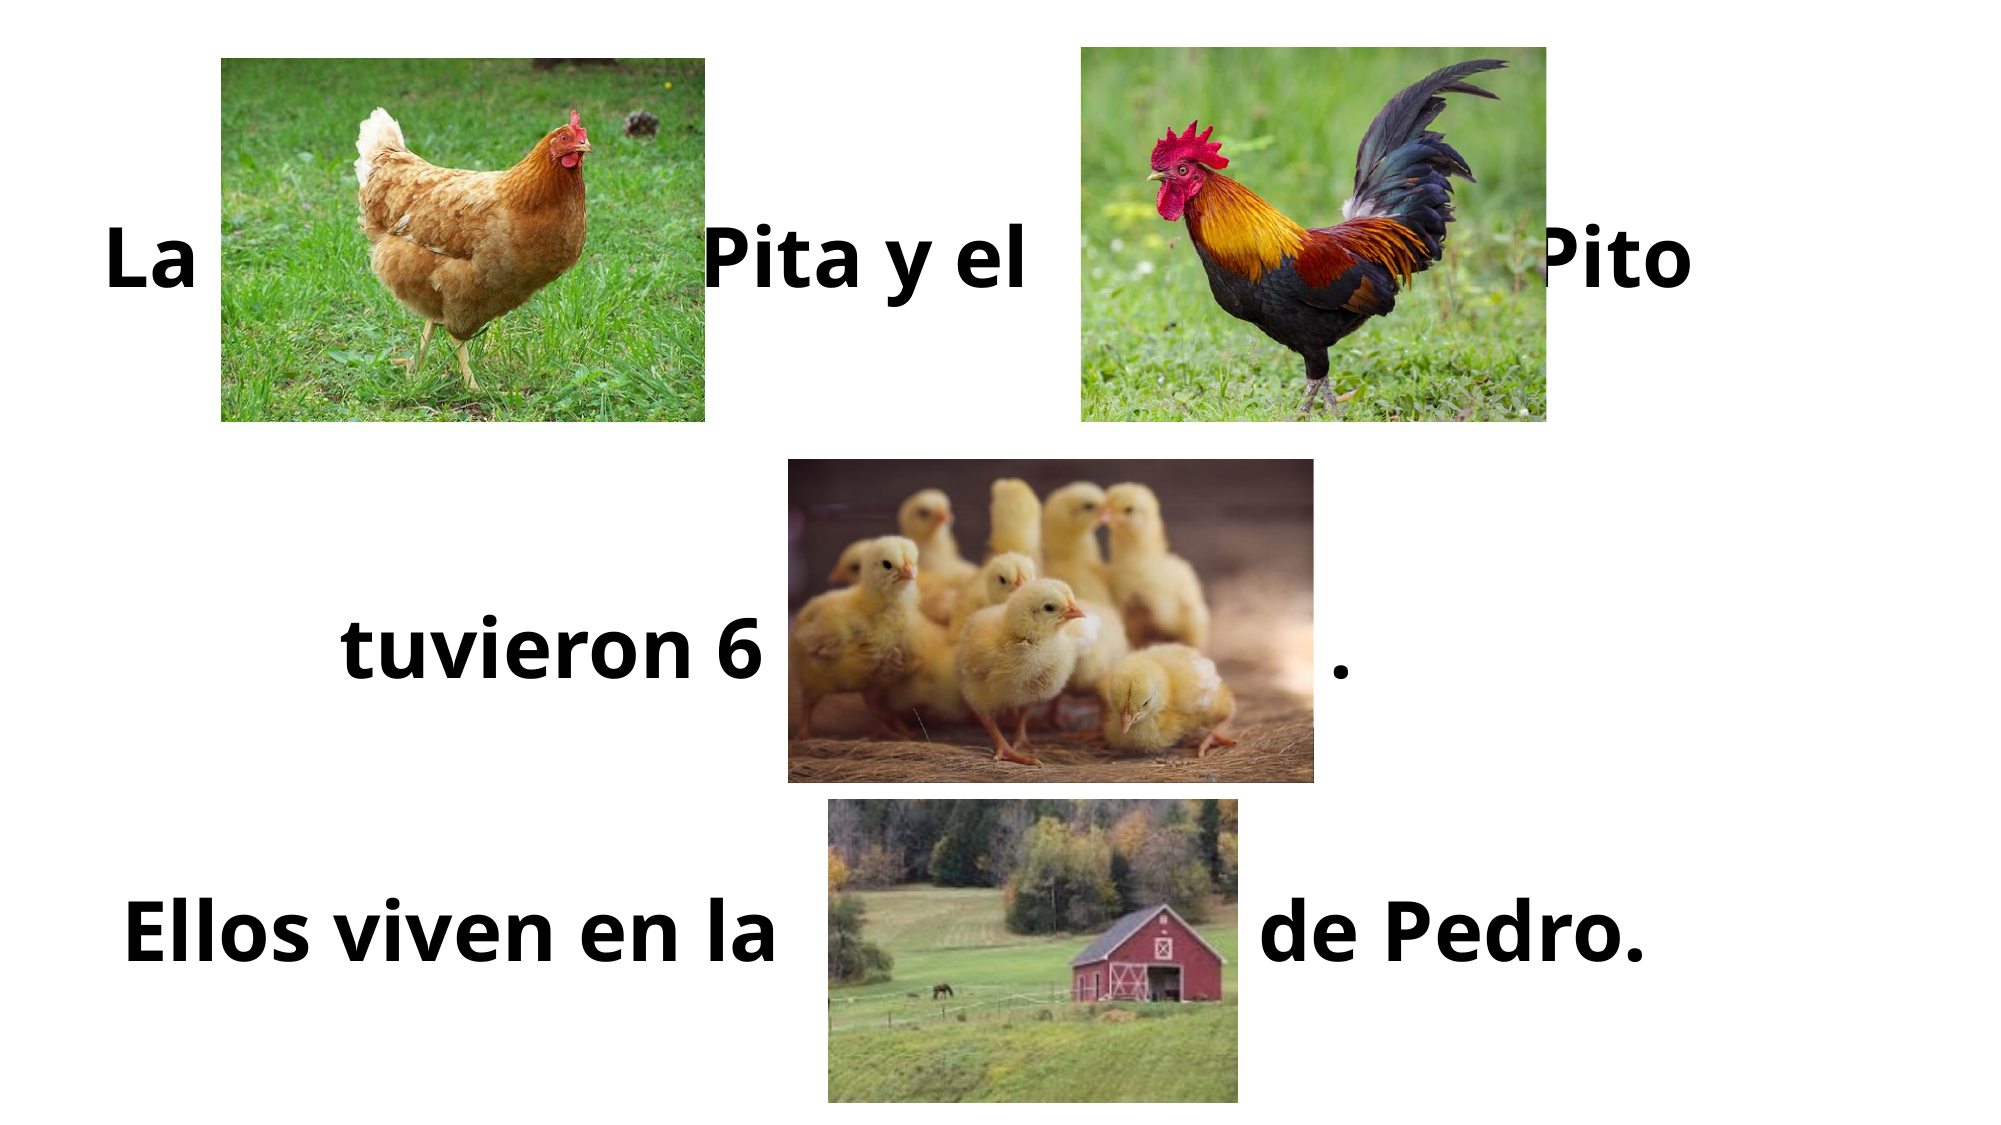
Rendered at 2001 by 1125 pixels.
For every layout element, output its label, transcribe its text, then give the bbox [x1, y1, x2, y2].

text_box La Pita y el Pito [1547, 196, 1941, 312]
text_box Ellos viven en la de Pedro. [1238, 871, 1960, 986]
text_box Ellos viven en la de Pedro. [106, 871, 828, 986]
text_box La Pita y el Pito [705, 196, 1080, 312]
picture [828, 799, 1238, 1103]
picture [788, 459, 1314, 783]
picture [1080, 47, 1547, 422]
text_box La Pita y el Pito [87, 196, 221, 312]
text_box tuvieron 6 . [325, 588, 788, 703]
text_box tuvieron 6 . [1314, 588, 2000, 703]
picture [221, 58, 705, 422]
